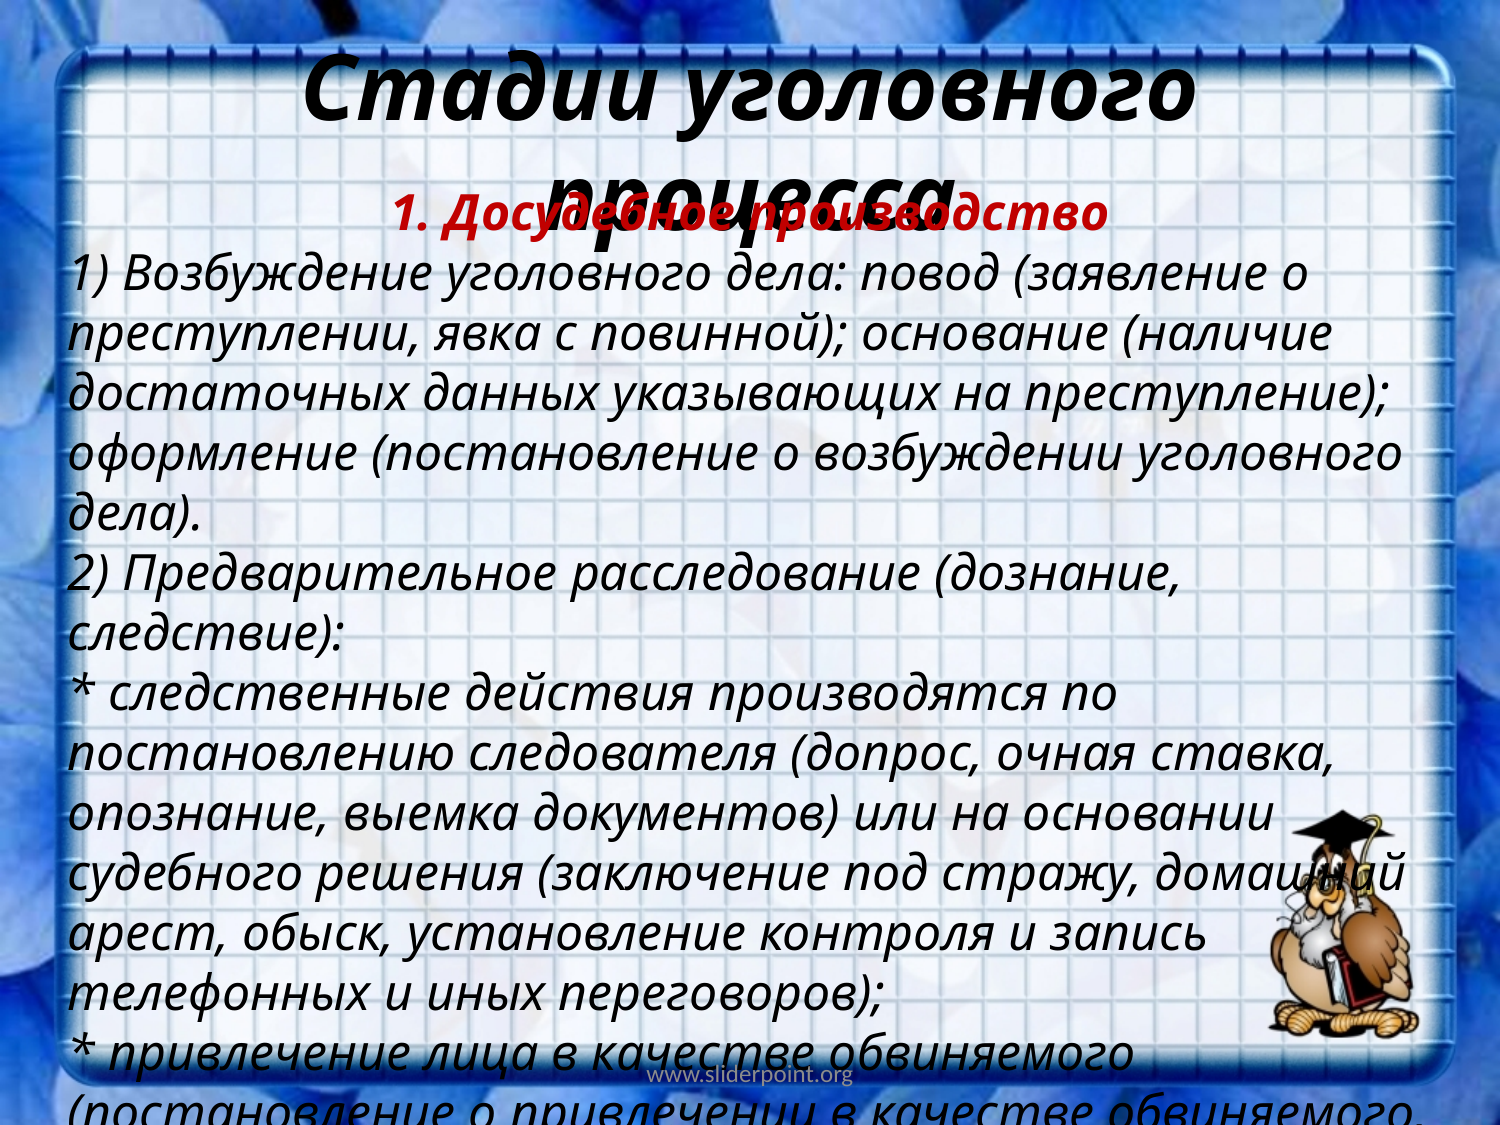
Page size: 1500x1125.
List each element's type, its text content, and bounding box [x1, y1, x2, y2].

picture [0, 0, 1500, 1125]
title Стадии уголовного процесса [75, 45, 1425, 172]
footer www.sliderpoint.org [512, 1042, 988, 1103]
text_box 1. Досудебное производство 1) Возбуждение уголовного дела: повод (заявление о преступлении, явка с повинной); основание (наличие достаточных данных указывающих на преступление); оформление (постановление о возбуждении уголовного дела). 2) Предварительное расследование (дознание, следствие): * следственные действия производятся по постановлению следователя (допрос, очная ставка, опознание, выемка документов) или на основании судебного решения (заключение под стражу, домашний арест, обыск, установление контроля и запись телефонных и иных переговоров); * привлечение лица в качестве обвиняемого (постановление о привлечении в качестве обвиняемого, предъявление предсудебного обвинения, ознакомление обвиняемого с делом); * обвинительное заключение (составляется следователем и направляется в прокуратуру); * проверка следственных материалов прокурором. [53, 172, 1447, 1125]
